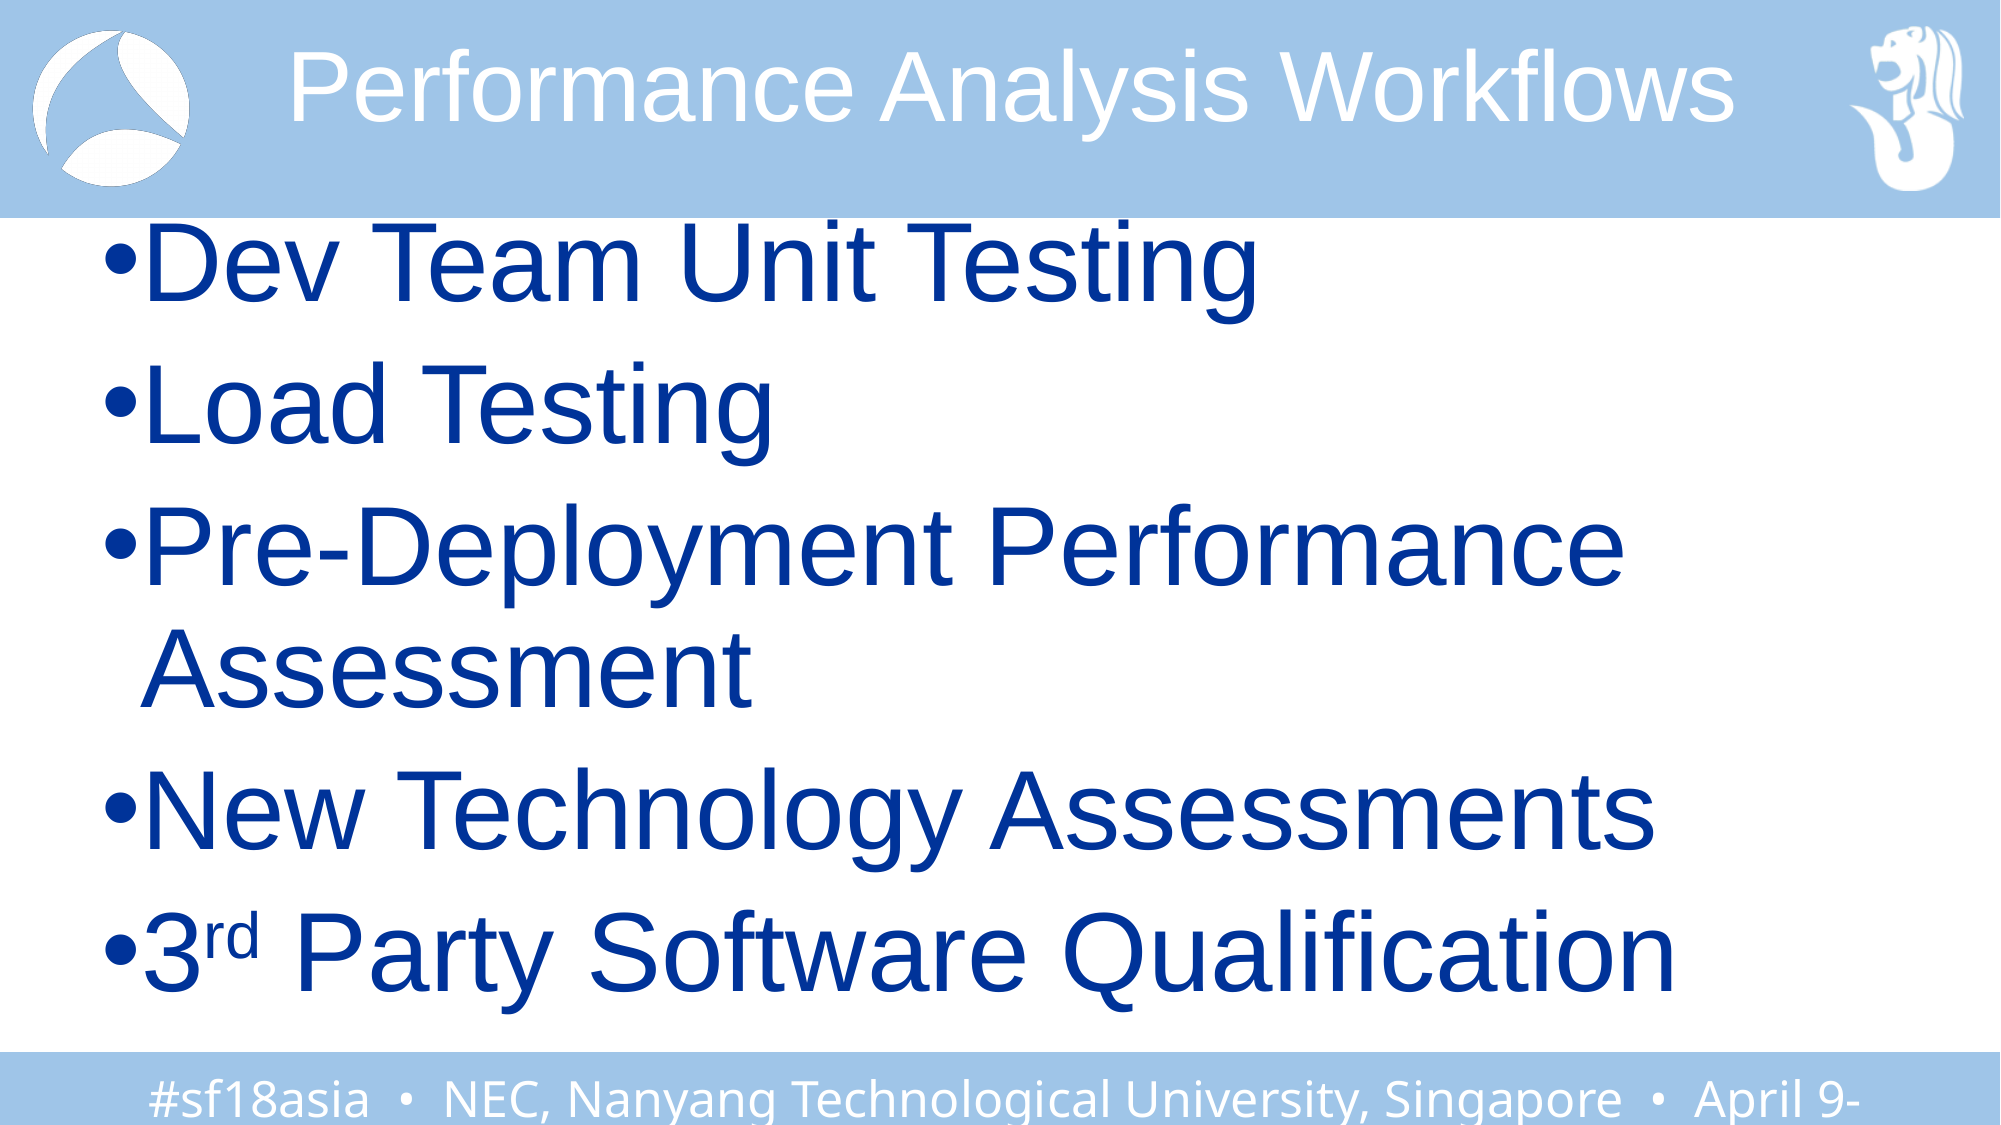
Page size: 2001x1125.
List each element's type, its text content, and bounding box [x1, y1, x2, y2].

title Performance Analysis Workflows [31, 24, 1994, 155]
picture [32, 155, 190, 187]
picture [1849, 155, 1964, 191]
list Dev Team Unit Testing Load Testing Pre-Deployment Performance Assessment New Technology Assessments 3rd Party Software Qualification [86, 188, 1914, 1051]
